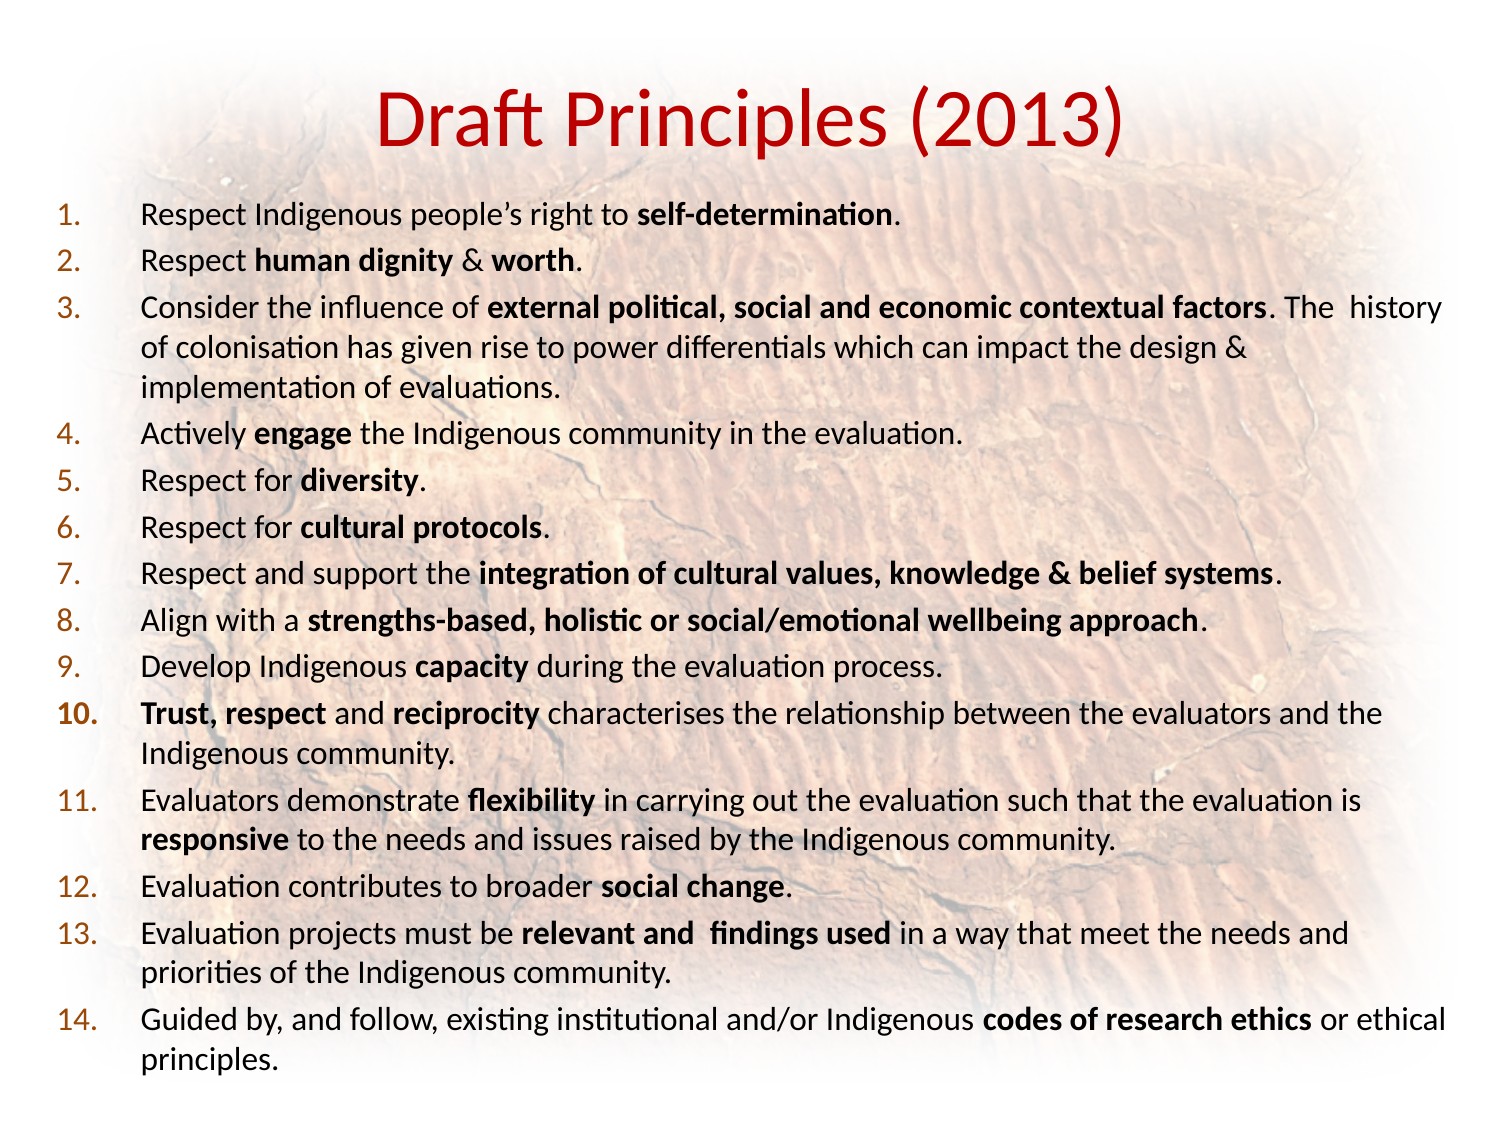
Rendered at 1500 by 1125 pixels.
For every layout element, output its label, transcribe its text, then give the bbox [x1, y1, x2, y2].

title Draft Principles (2013) [76, 19, 1427, 184]
list Respect Indigenous people’s right to self-determination. Respect human dignity & worth. Consider the influence of external political, social and economic contextual factors. The history of colonisation has given rise to power differentials which can impact the design & implementation of evaluations. Actively engage the Indigenous community in the evaluation. Respect for diversity. Respect for cultural protocols. Respect and support the integration of cultural values, knowledge & belief systems. Align with a strengths-based, holistic or social/emotional wellbeing approach. Develop Indigenous capacity during the evaluation process. Trust, respect and reciprocity characterises the relationship between the evaluators and the Indigenous community. Evaluators demonstrate flexibility in carrying out the evaluation such that the evaluation is responsive to the needs and issues raised by the Indigenous community. Evaluation contributes to broader social change. Evaluation projects must be relevant and findings used in a way that meet the needs and priorities of the Indigenous community. Guided by, and follow, existing institutional and/or Indigenous codes of research ethics or ethical principles. [41, 184, 1471, 1047]
